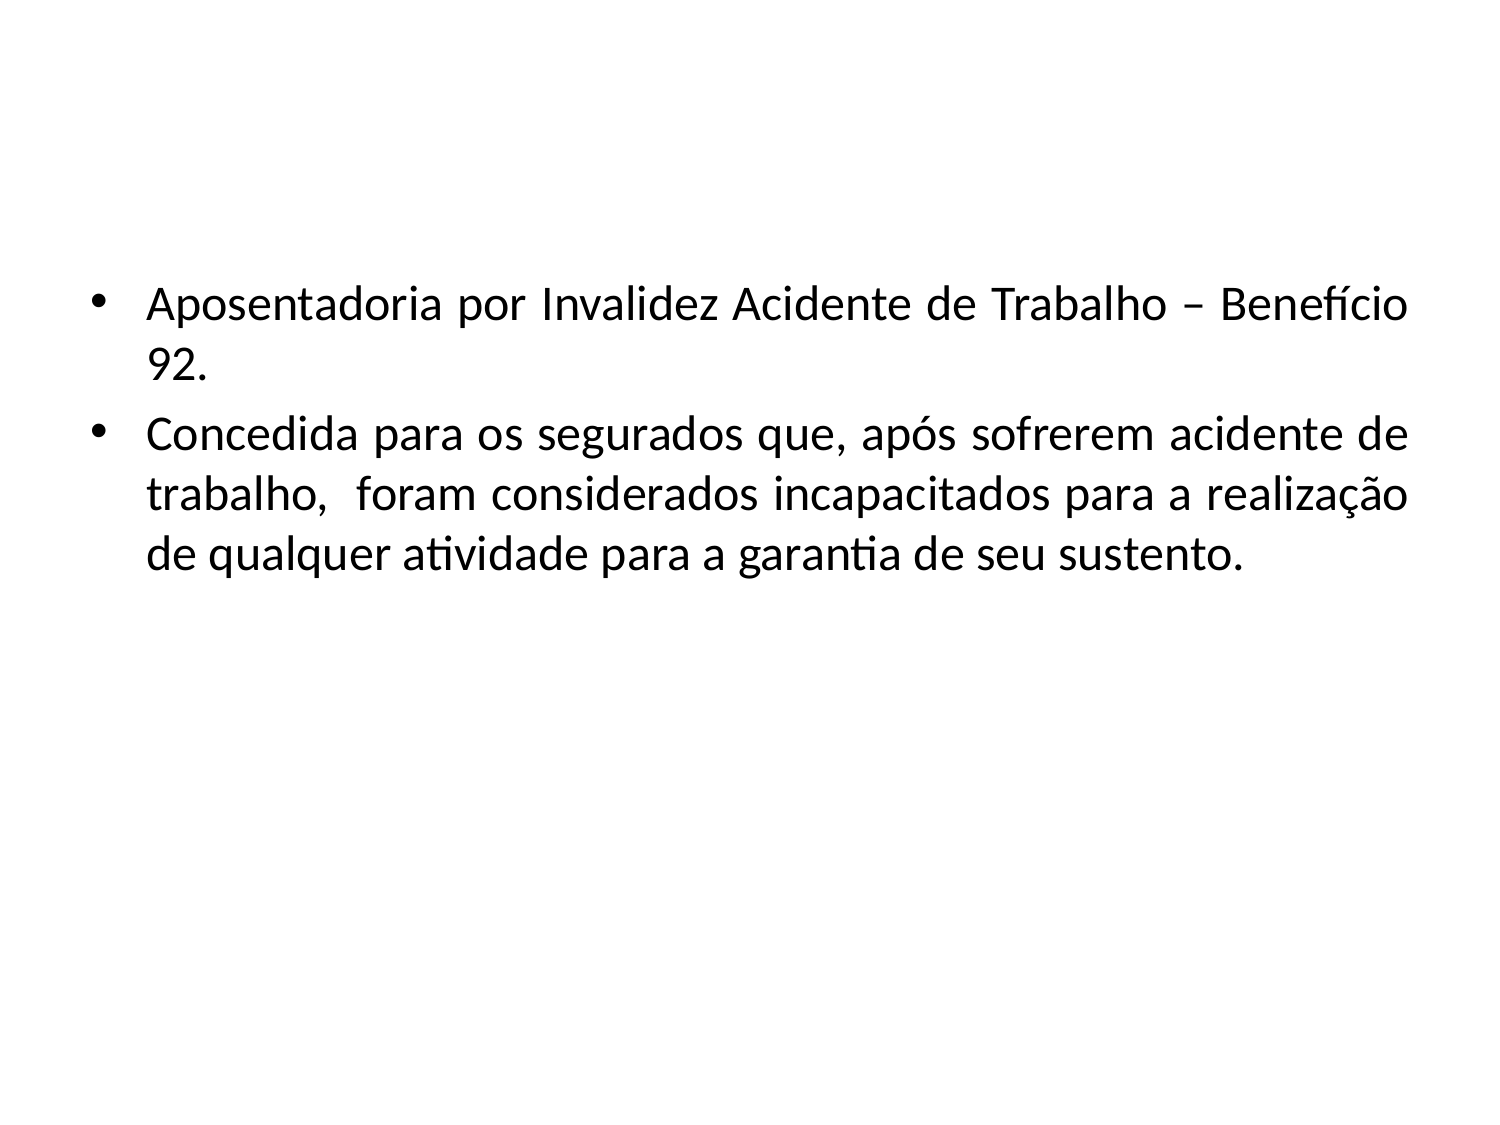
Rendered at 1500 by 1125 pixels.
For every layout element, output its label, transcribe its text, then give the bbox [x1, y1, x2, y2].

list Aposentadoria por Invalidez Acidente de Trabalho – Benefício 92. Concedida para os segurados que, após sofrerem acidente de trabalho, foram considerados incapacitados para a realização de qualquer atividade para a garantia de seu sustento. [75, 262, 1425, 1005]
